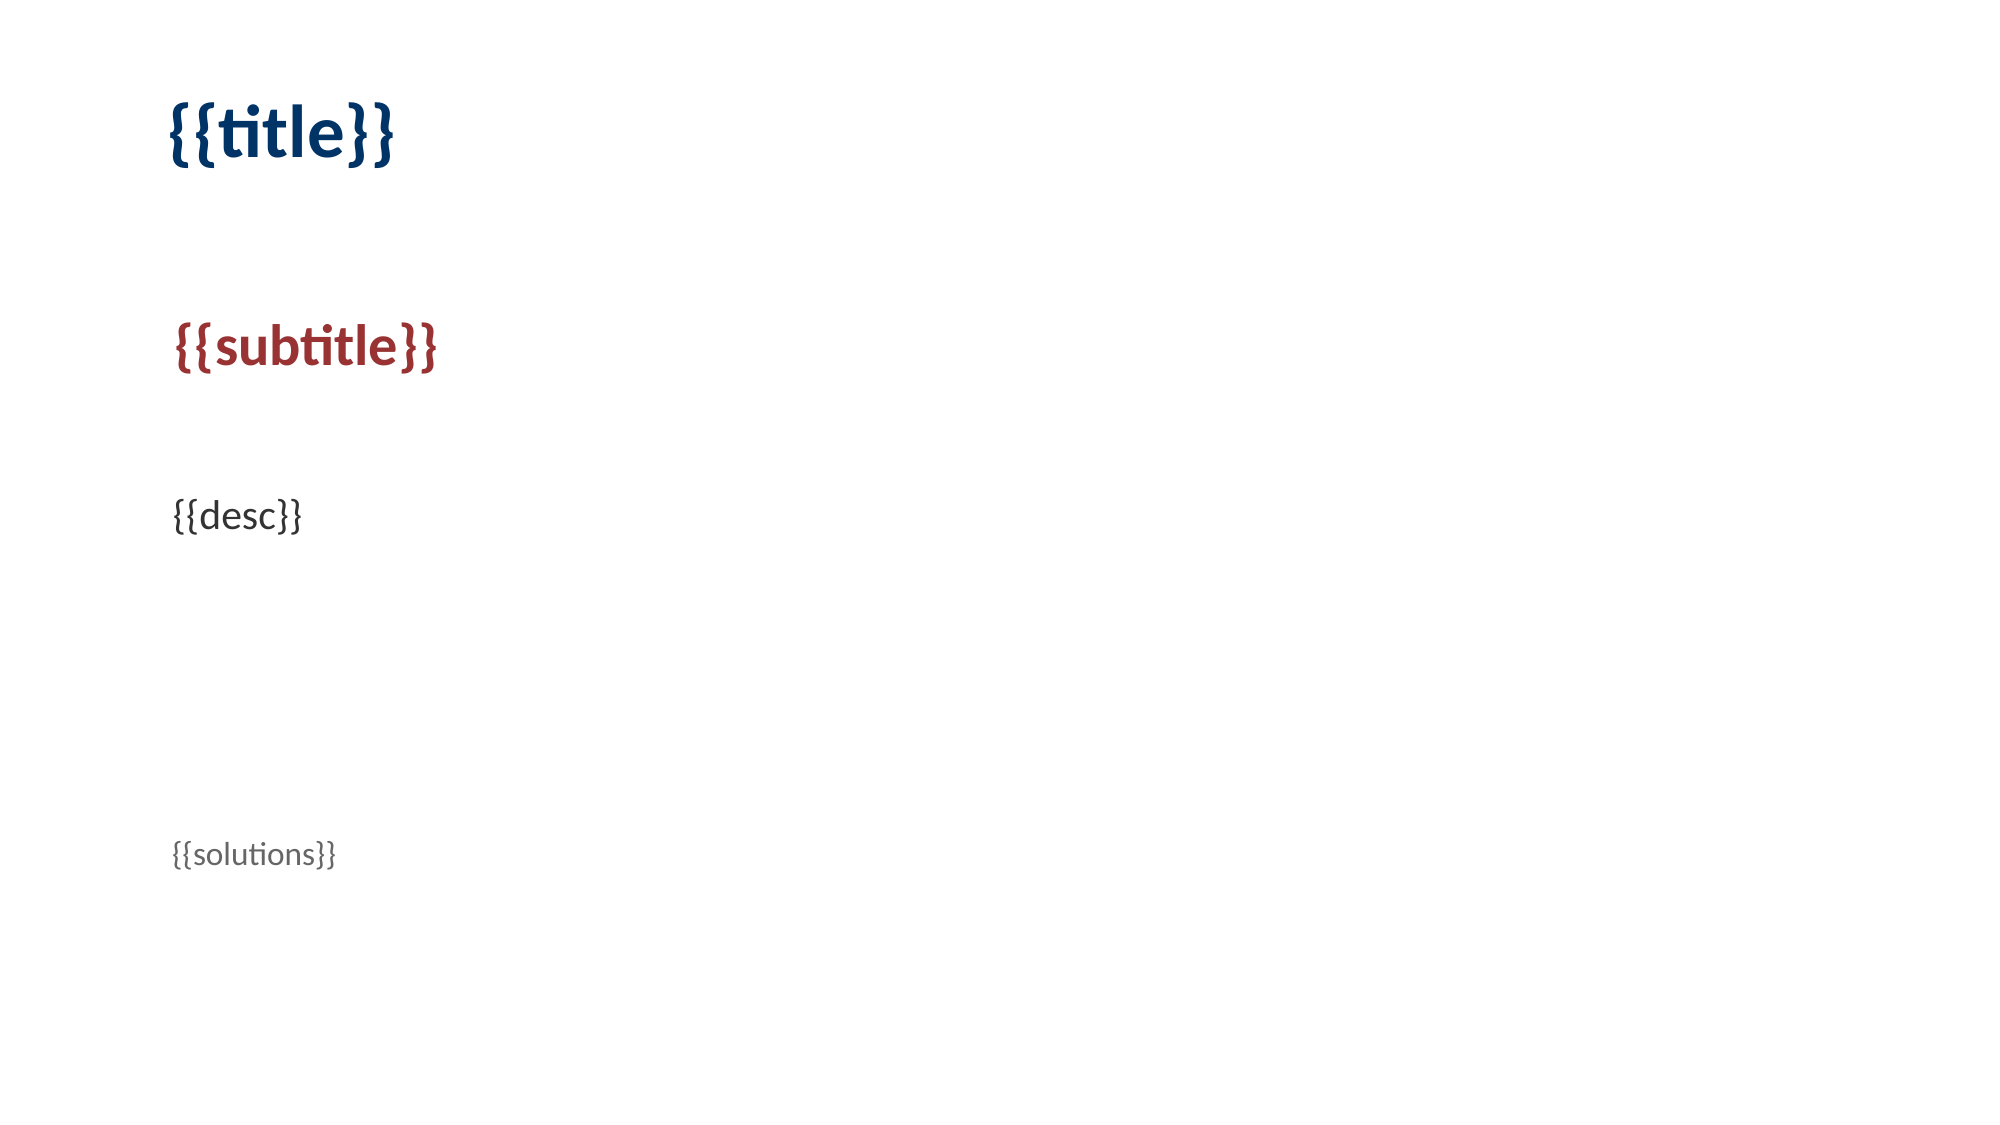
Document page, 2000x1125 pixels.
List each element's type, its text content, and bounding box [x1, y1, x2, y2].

text_box {{desc}} [158, 479, 318, 545]
text_box {{solutions}} [157, 824, 352, 880]
text_box {{subtitle}} [160, 299, 454, 385]
text_box {{title}} [152, 74, 412, 180]
